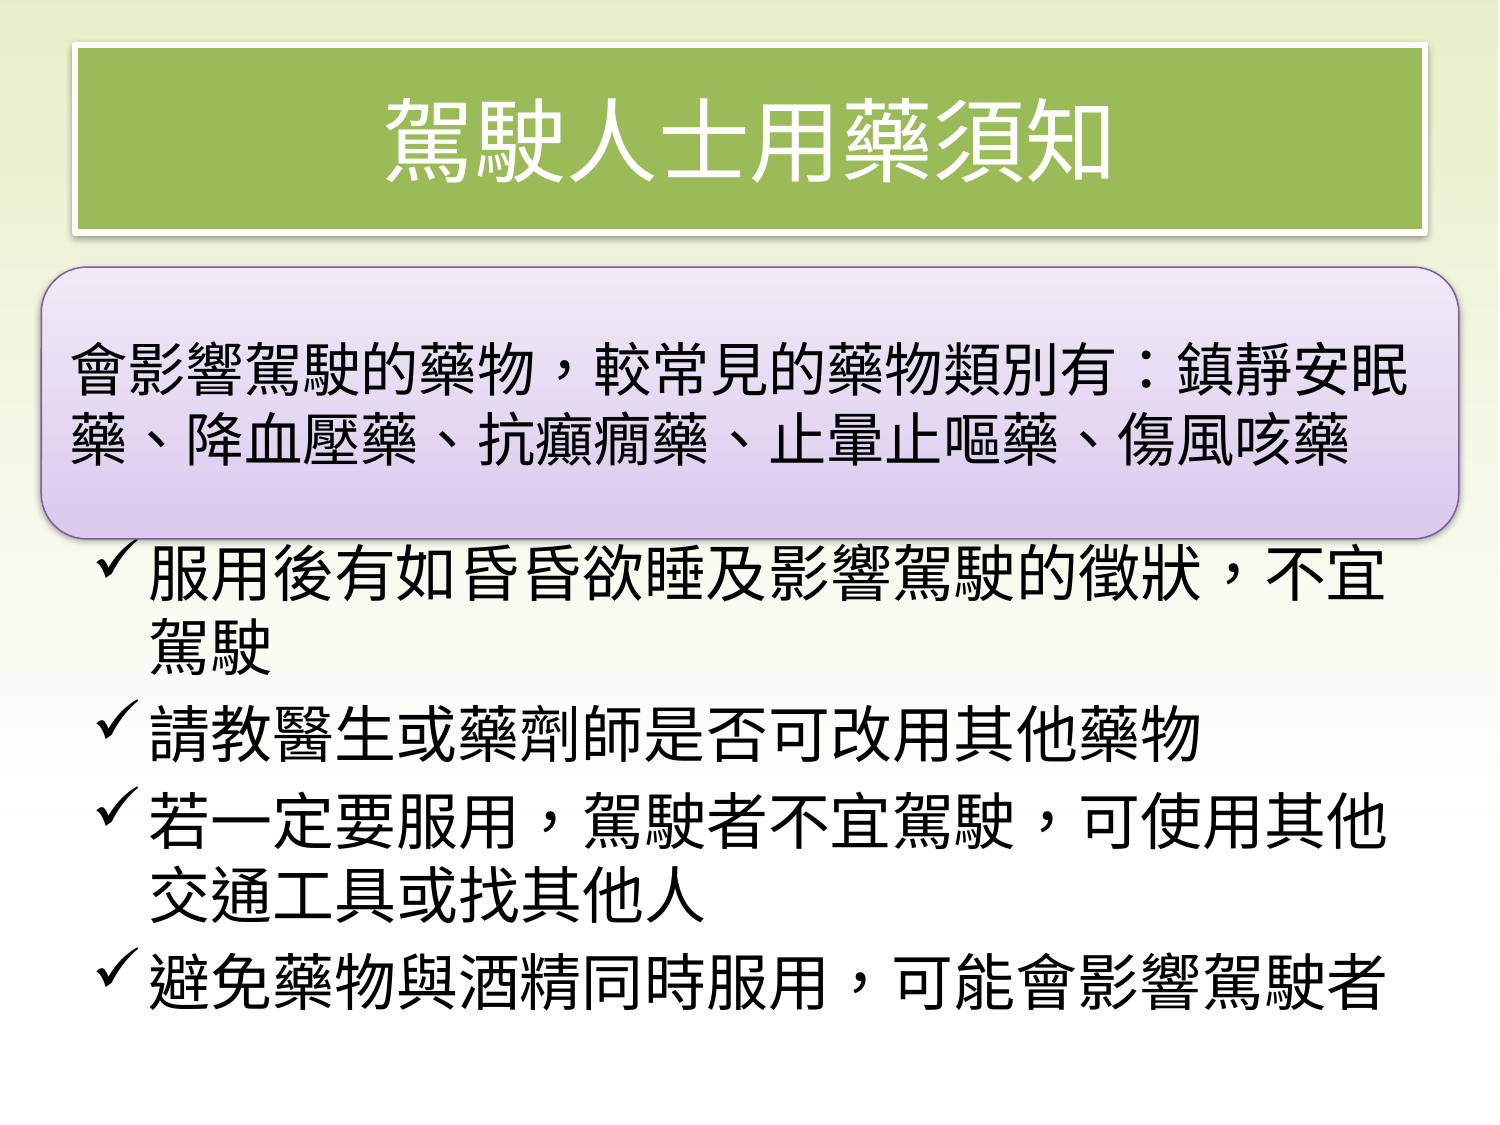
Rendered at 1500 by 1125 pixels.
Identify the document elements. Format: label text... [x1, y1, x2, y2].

title 駕駛人士用藥須知 [72, 42, 1428, 236]
picture [0, 0, 1500, 1125]
list 仔細閱讀藥物標籤上是否有「使人昏昏欲睡」或「服用後不宜駕駛」的警告 請教醫生或藥劑師關於服用的藥物是否會影響 服用後有如昏昏欲睡及影響駕駛的徵狀，不宜駕駛 請教醫生或藥劑師是否可改用其他藥物 若一定要服用，駕駛者不宜駕駛，可使用其他交通工具或找其他人 避免藥物與酒精同時服用，可能會影響駕駛者 [76, 544, 1427, 1125]
text_box 會影響駕駛的藥物，較常見的藥物類別有：鎮靜安眠藥、降血壓藥、抗癲癇藥、止暈止嘔藥、傷風咳藥 [40, 266, 1460, 540]
